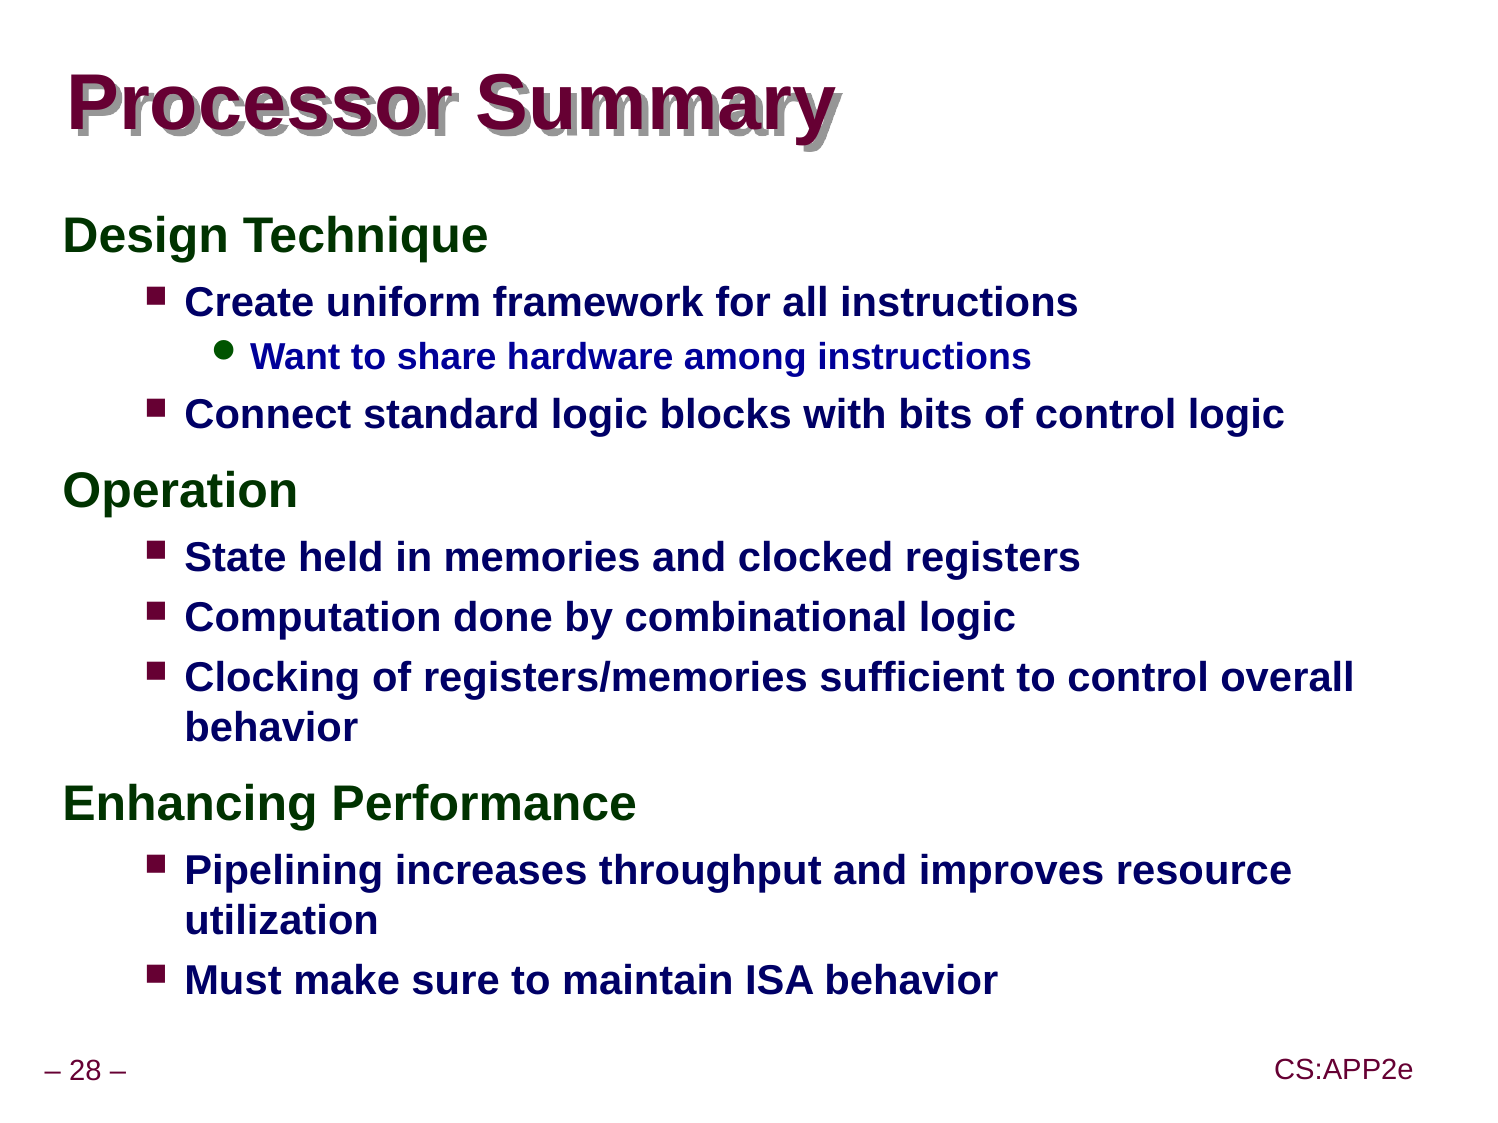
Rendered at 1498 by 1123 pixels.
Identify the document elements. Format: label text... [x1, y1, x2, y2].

list Design Technique Create uniform framework for all instructions Want to share hardware among instructions Connect standard logic blocks with bits of control logic Operation State held in memories and clocked registers Computation done by combinational logic Clocking of registers/memories sufficient to control overall behavior Enhancing Performance Pipelining increases throughput and improves resource utilization Must make sure to maintain ISA behavior [47, 199, 1409, 1056]
title Processor Summary [66, 40, 1495, 169]
